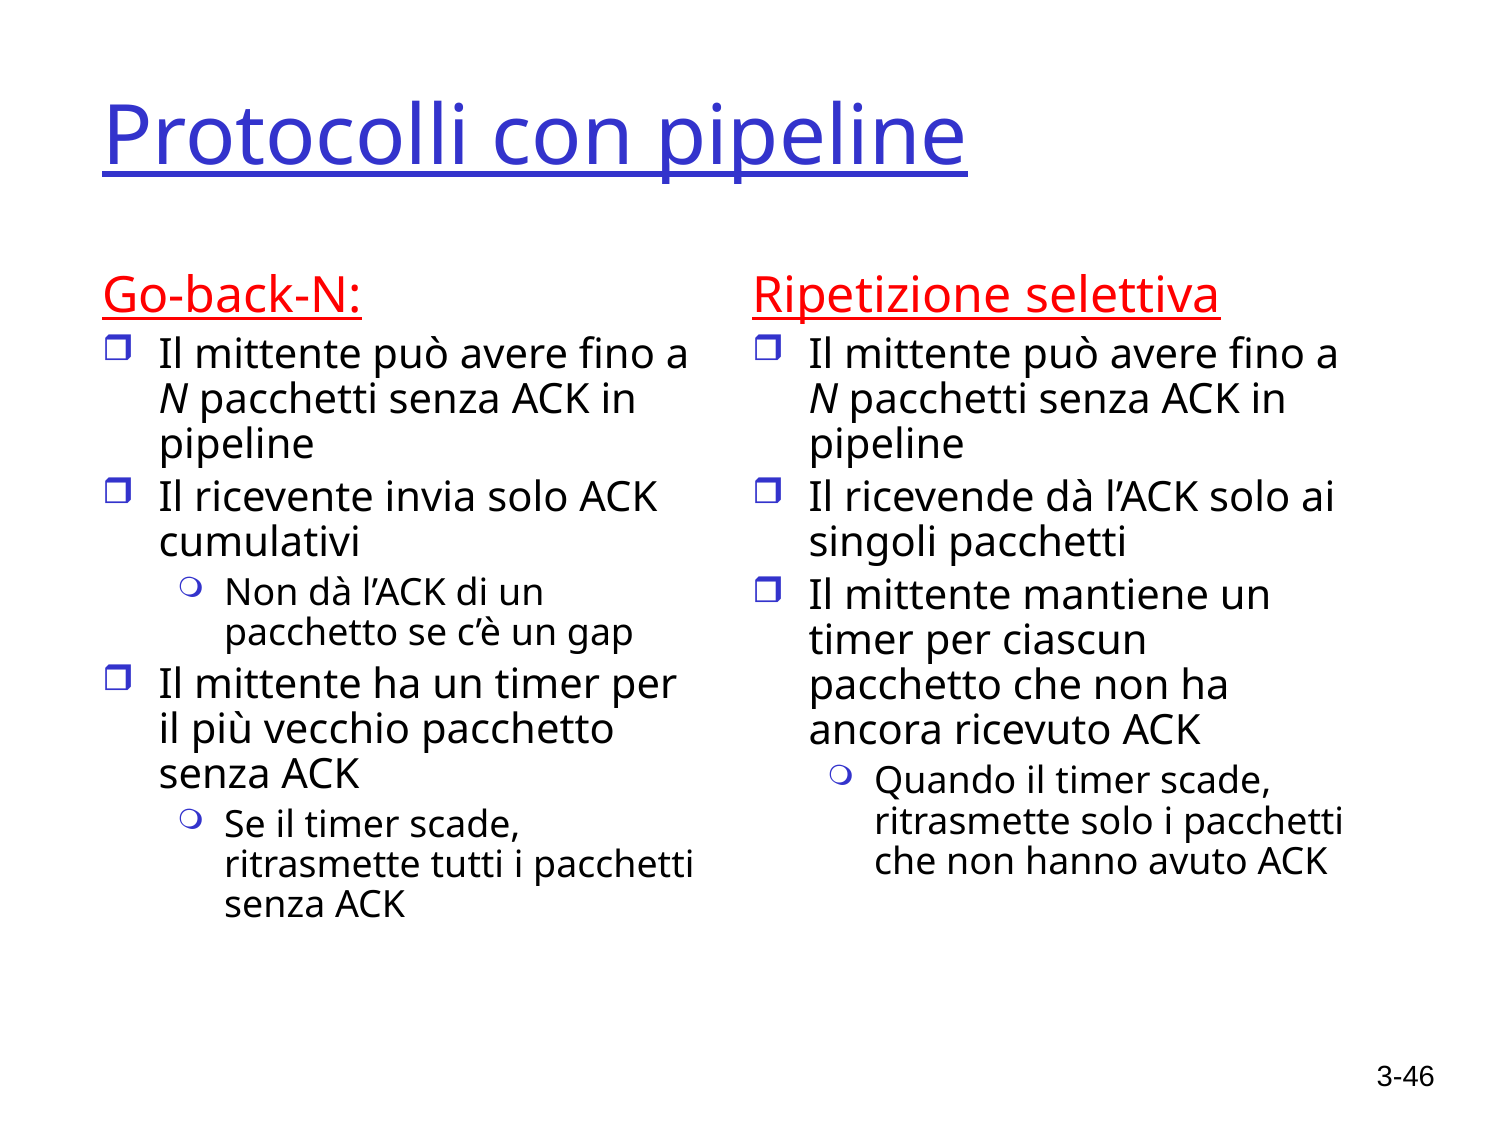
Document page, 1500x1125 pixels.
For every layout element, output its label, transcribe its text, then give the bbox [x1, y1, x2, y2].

slide_number 3-46 [1338, 1049, 1451, 1125]
text_box Protocolli con pipeline [87, 37, 1363, 225]
text_box Go-back-N: Il mittente può avere fino a N pacchetti senza ACK in pipeline Il ricevente invia solo ACK cumulativi Non dà l’ACK di un pacchetto se c’è un gap Il mittente ha un timer per il più vecchio pacchetto senza ACK Se il timer scade, ritrasmette tutti i pacchetti senza ACK [87, 262, 713, 1025]
text_box Ripetizione selettiva Il mittente può avere fino a N pacchetti senza ACK in pipeline Il ricevende dà l’ACK solo ai singoli pacchetti Il mittente mantiene un timer per ciascun pacchetto che non ha ancora ricevuto ACK Quando il timer scade, ritrasmette solo i pacchetti che non hanno avuto ACK [737, 262, 1363, 1025]
